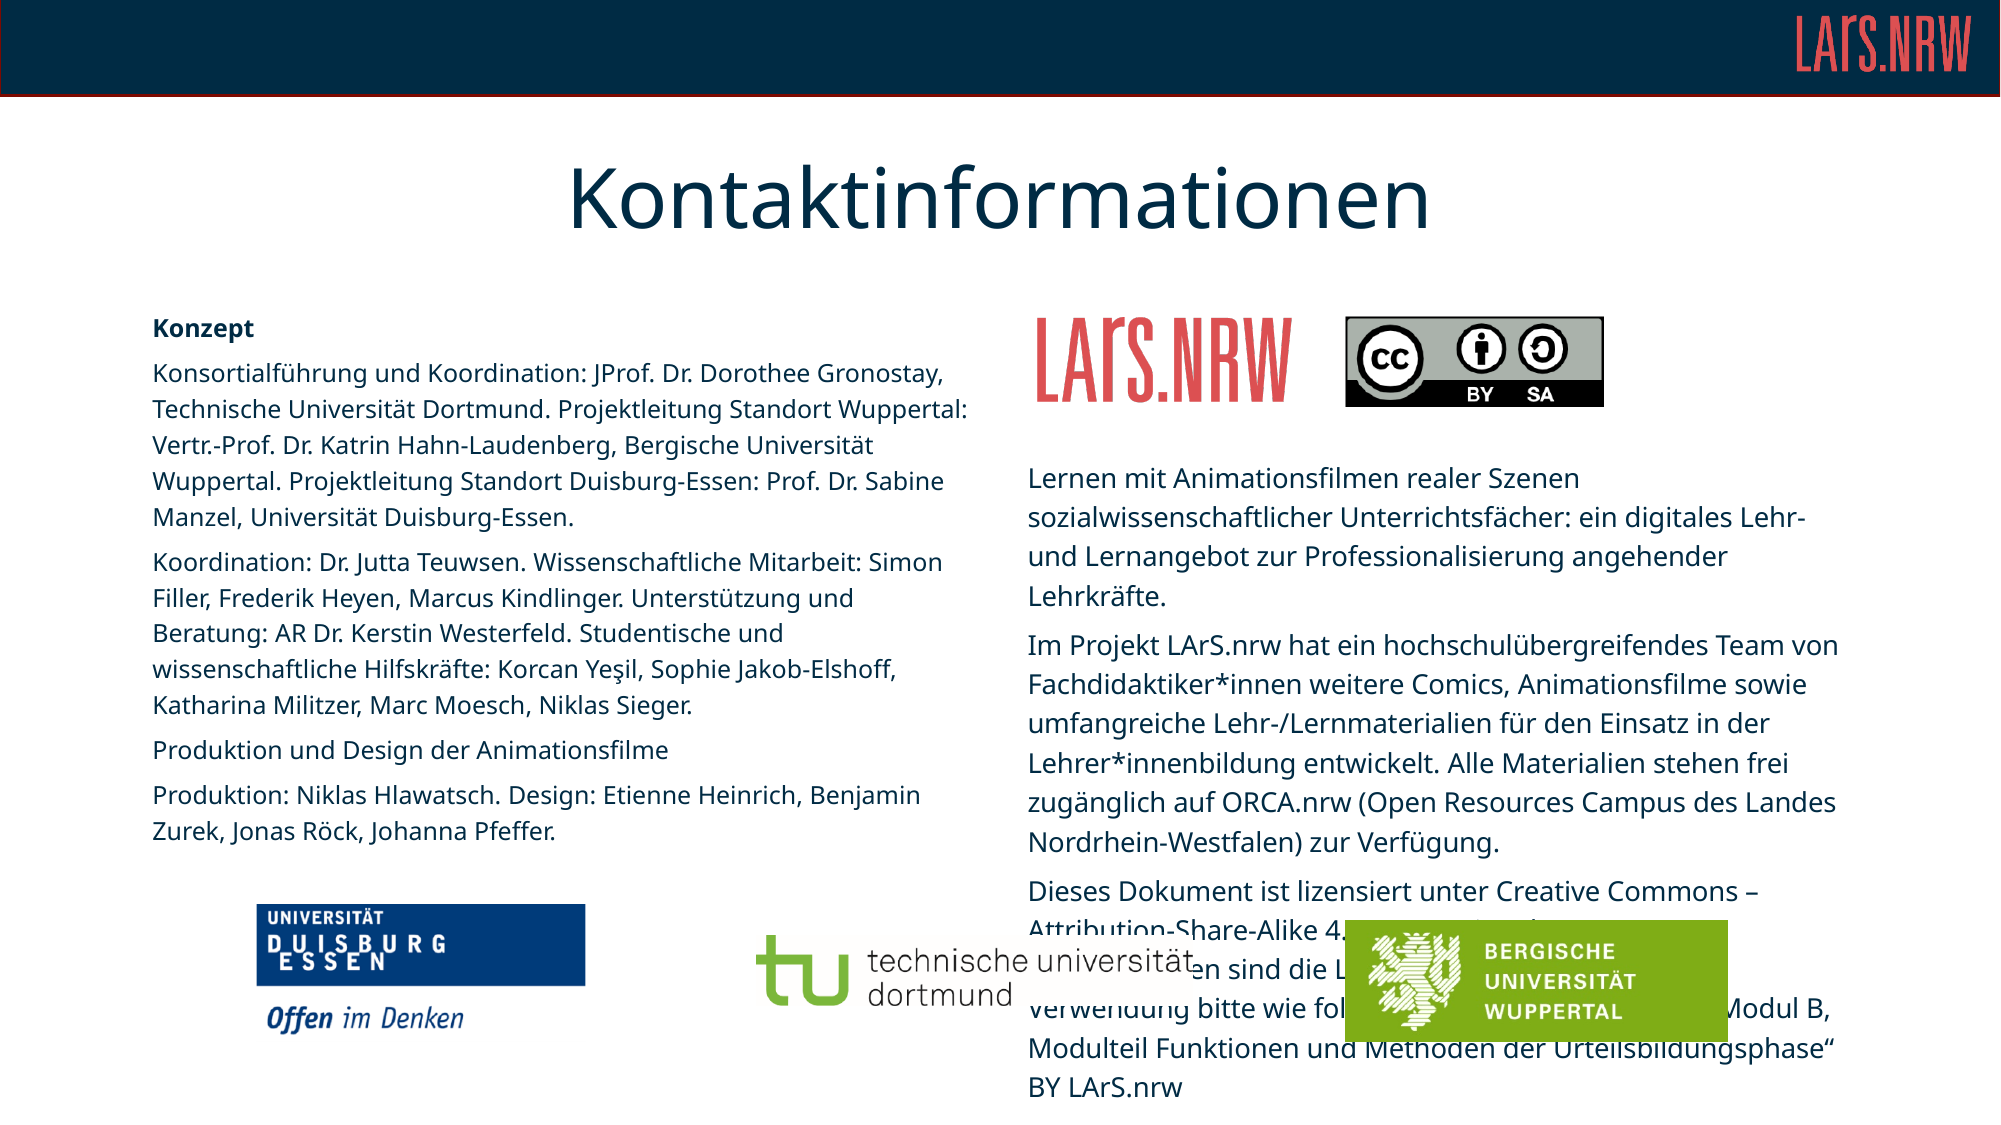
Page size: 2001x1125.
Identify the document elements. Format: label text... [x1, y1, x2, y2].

picture [1012, 299, 1300, 424]
picture [756, 935, 1193, 1006]
picture [1779, 3, 1977, 86]
list Konzept Konsortialführung und Koordination: JProf. Dr. Dorothee Gronostay, Technische Universität Dortmund. Projektleitung Standort Wuppertal: Vertr.-Prof. Dr. Katrin Hahn-Laudenberg, Bergische Universität Wuppertal. Projektleitung Standort Duisburg-Essen: Prof. Dr. Sabine Manzel, Universität Duisburg-Essen. Koordination: Dr. Jutta Teuwsen. Wissenschaftliche Mitarbeit: Simon Filler, Frederik Heyen, Marcus Kindlinger. Unterstützung und Beratung: AR Dr. Kerstin Westerfeld. Studentische und wissenschaftliche Hilfskräfte: Korcan Yeşil, Sophie Jakob-Elshoff, Katharina Militzer, Marc Moesch, Niklas Sieger. Produktion und Design der Animationsfilme Produktion: Niklas Hlawatsch. Design: Etienne Heinrich, Benjamin Zurek, Jonas Röck, Johanna Pfeffer. [137, 299, 988, 869]
picture [256, 904, 586, 1042]
picture [1345, 920, 1728, 1042]
list Lernen mit Animationsfilmen realer Szenen sozialwissenschaftlicher Unterrichtsfächer: ein digitales Lehr- und Lernangebot zur Professionalisierung angehender Lehrkräfte. Im Projekt LArS.nrw hat ein hochschulübergreifendes Team von Fachdidaktiker*innen weitere Comics, Animationsfilme sowie umfangreiche Lehr-/Lernmaterialien für den Einsatz in der Lehrer*innenbildung entwickelt. Alle Materialien stehen frei zugänglich auf ORCA.nrw (Open Resources Campus des Landes Nordrhein-Westfalen) zur Verfügung. Dieses Dokument ist lizensiert unter Creative Commons – Attribution-Share-Alike 4.0 International (CC BY-SA 4.0); ausgenommen sind die Logos und die Karikatur. Bei Verwendung bitte wie folgt angeben: „Seminarfolien , Modul B, Modulteil Funktionen und Methoden der Urteilsbildungsphase“ BY LArS.nrw [1012, 446, 1863, 1125]
title Kontaktinformationen [137, 126, 1863, 278]
picture [1345, 316, 1604, 407]
